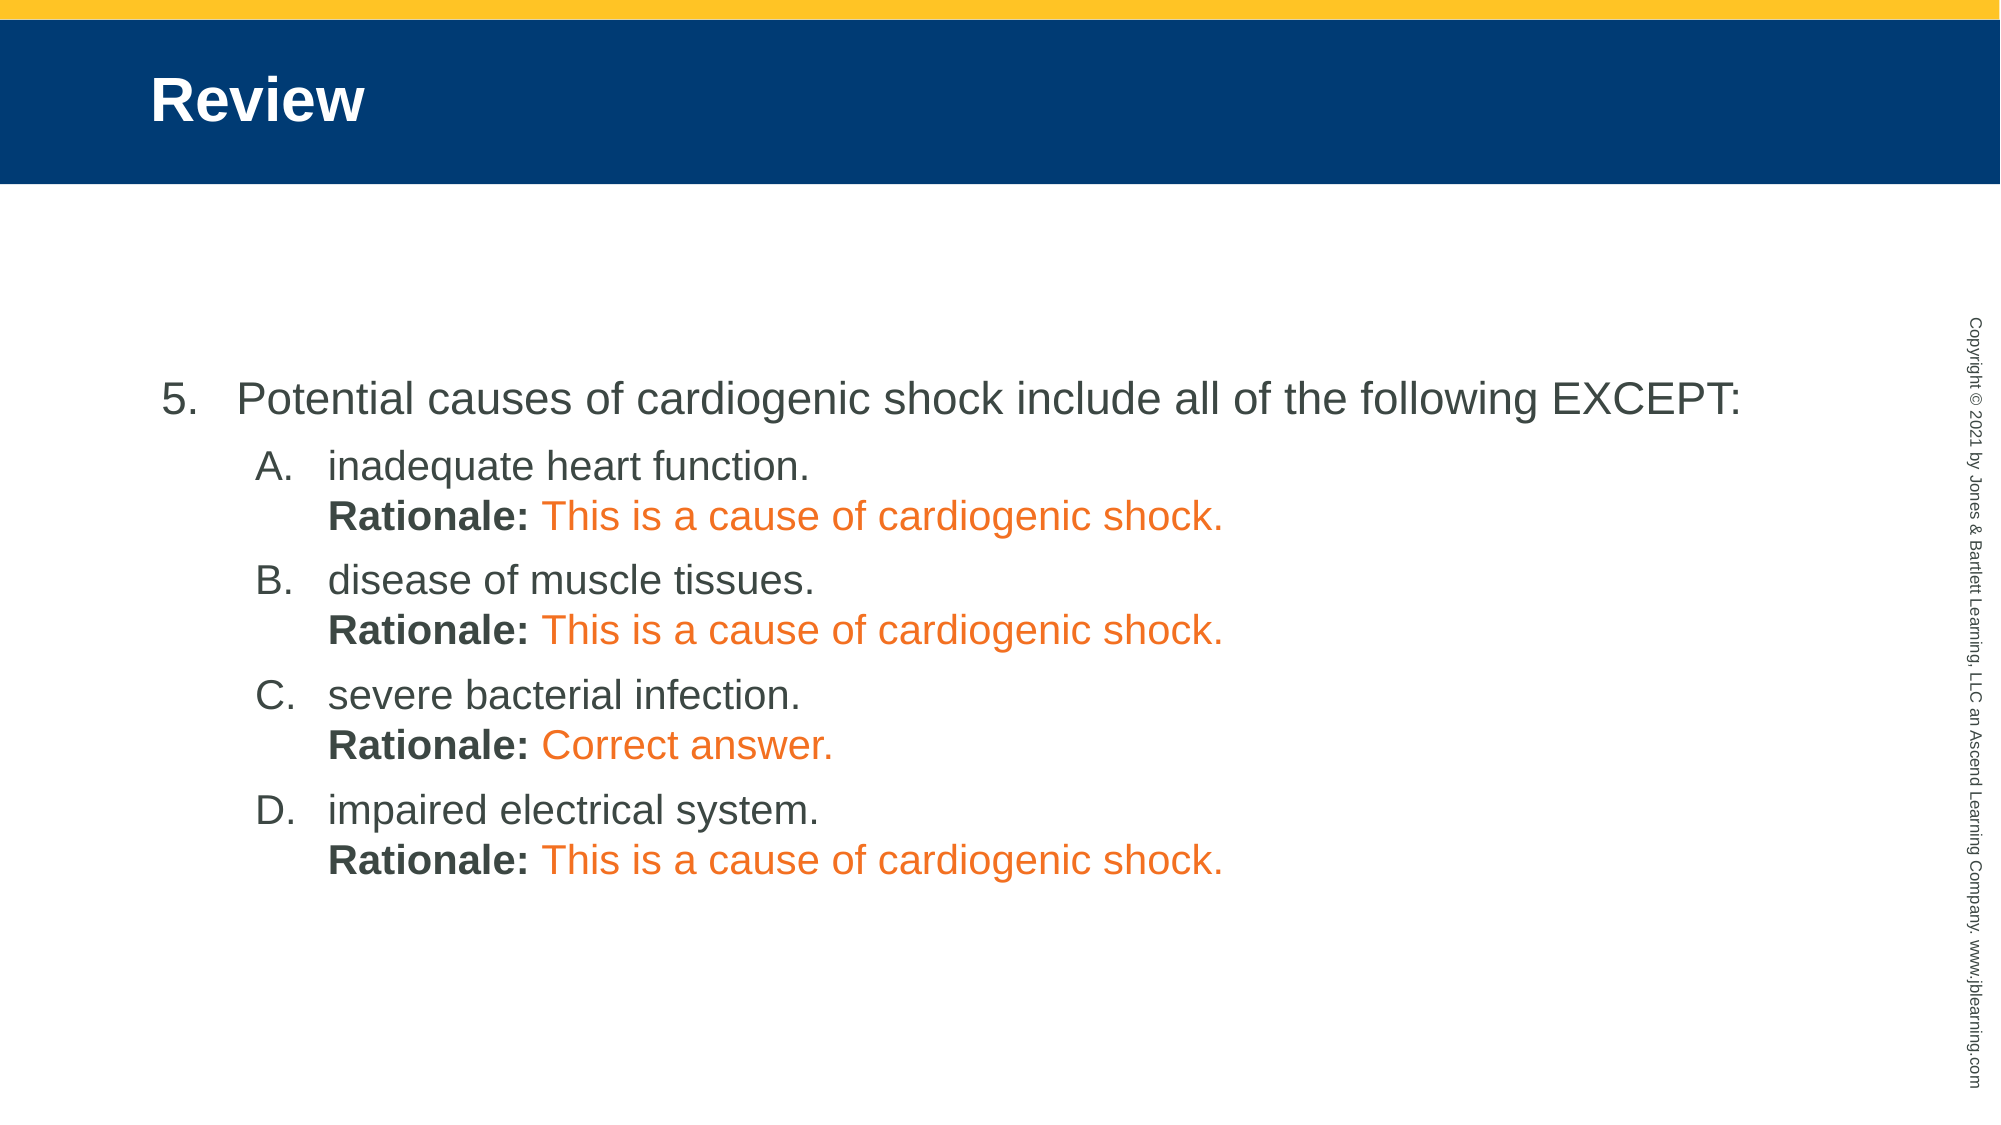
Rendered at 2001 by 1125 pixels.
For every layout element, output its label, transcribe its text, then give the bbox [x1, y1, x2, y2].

list Potential causes of cardiogenic shock include all of the following EXCEPT: inadequate heart function. Rationale: This is a cause of cardiogenic shock. disease of muscle tissues. Rationale: This is a cause of cardiogenic shock. severe bacterial infection. Rationale: Correct answer. impaired electrical system. Rationale: This is a cause of cardiogenic shock. [146, 361, 1859, 1016]
title Review [0, 19, 2000, 185]
